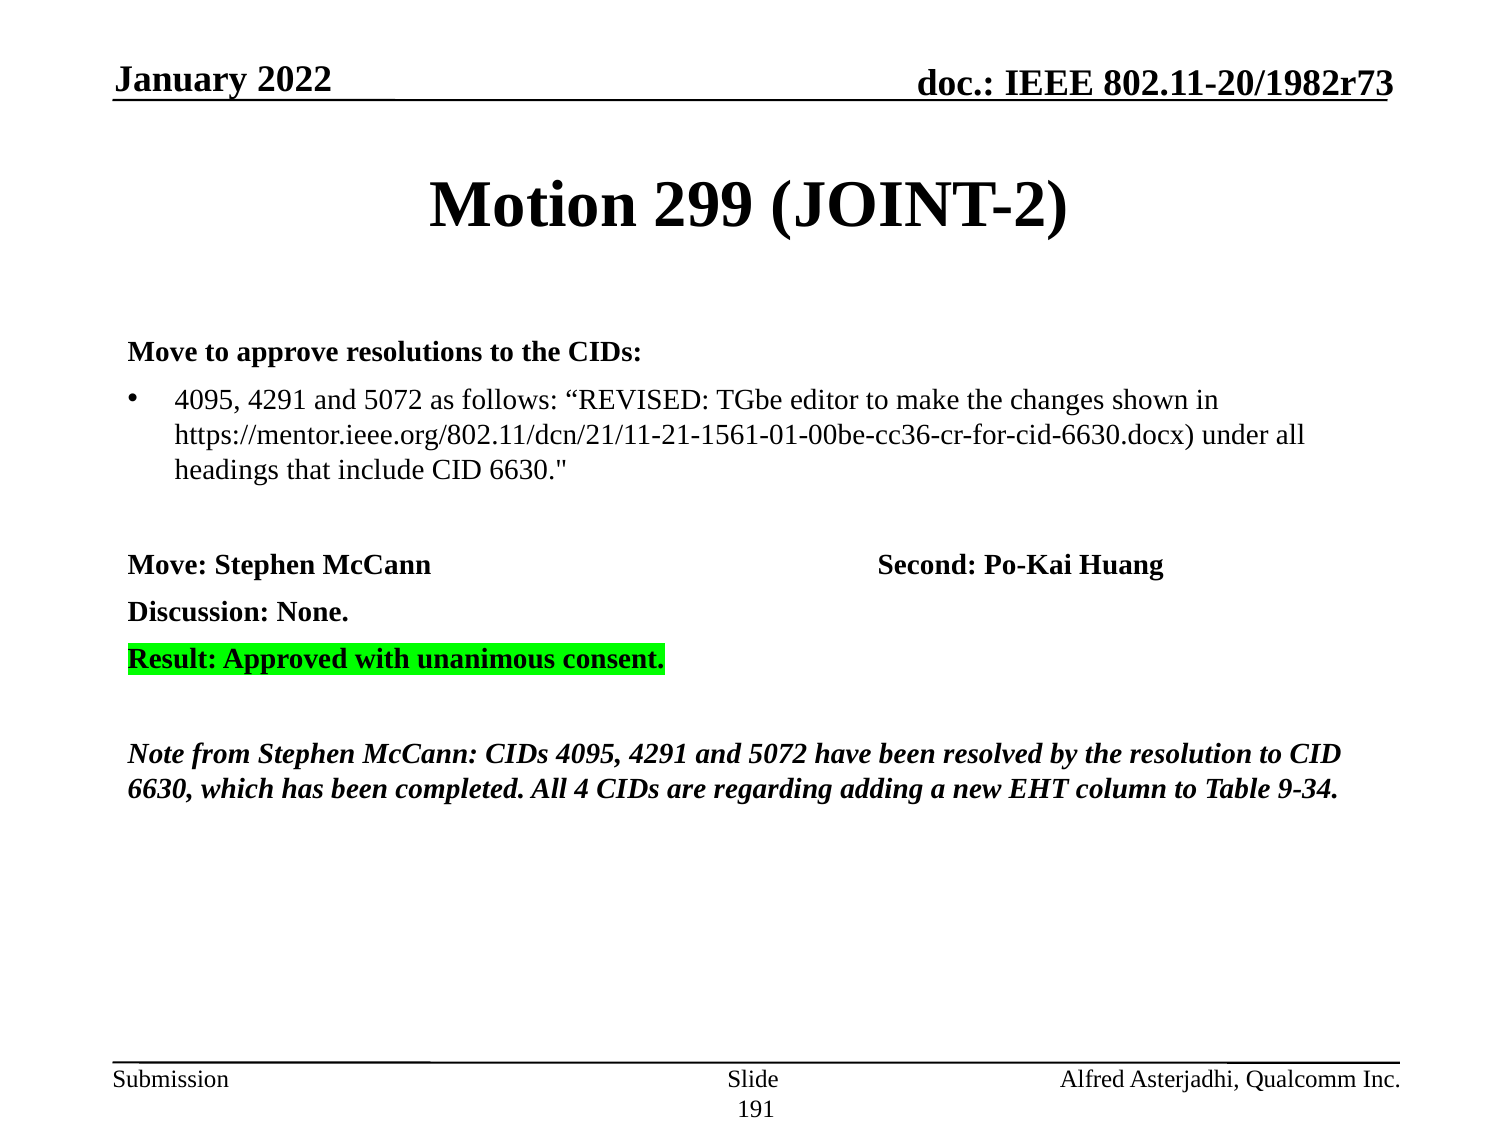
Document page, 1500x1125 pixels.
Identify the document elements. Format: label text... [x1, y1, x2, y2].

title Motion 299 (JOINT-2) [112, 112, 1388, 288]
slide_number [114, 54, 423, 100]
footer Alfred Asterjadhi, Qualcomm Inc. [878, 1061, 1402, 1093]
slide_number Slide 191 [712, 1061, 800, 1123]
list Move to approve resolutions to the CIDs: 4095, 4291 and 5072 as follows: “REVISED: TGbe editor to make the changes shown in https://mentor.ieee.org/802.11/dcn/21/11-21-1561-01-00be-cc36-cr-for-cid-6630.docx) under all headings that include CID 6630." Move: Stephen McCann Second: Po-Kai Huang Discussion: None. Result: Approved with unanimous consent. Note from Stephen McCann: CIDs 4095, 4291 and 5072 have been resolved by the resolution to CID 6630, which has been completed. All 4 CIDs are regarding adding a new EHT column to Table 9-34. [112, 324, 1388, 1063]
